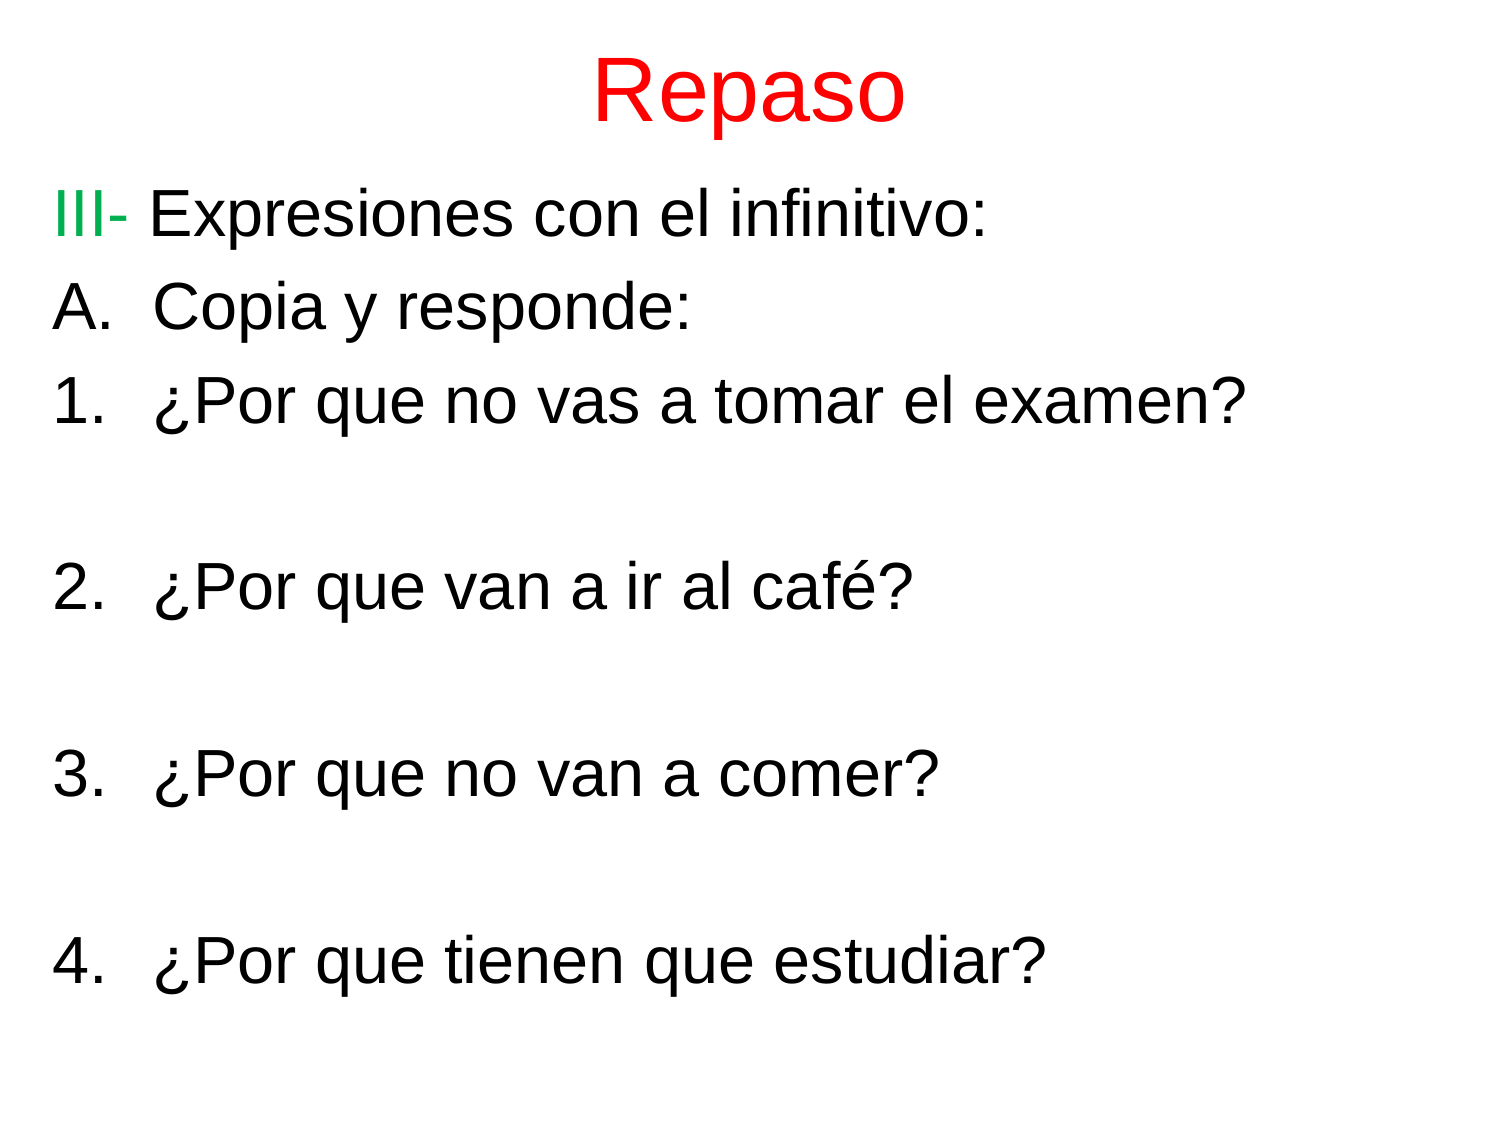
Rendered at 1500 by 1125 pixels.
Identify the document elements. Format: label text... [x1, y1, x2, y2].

list III- Expresiones con el infinitivo: Copia y responde: ¿Por que no vas a tomar el examen? ¿Por que van a ir al café? ¿Por que no van a comer? ¿Por que tienen que estudiar? [37, 162, 1450, 1075]
title Repaso [75, 12, 1425, 158]
